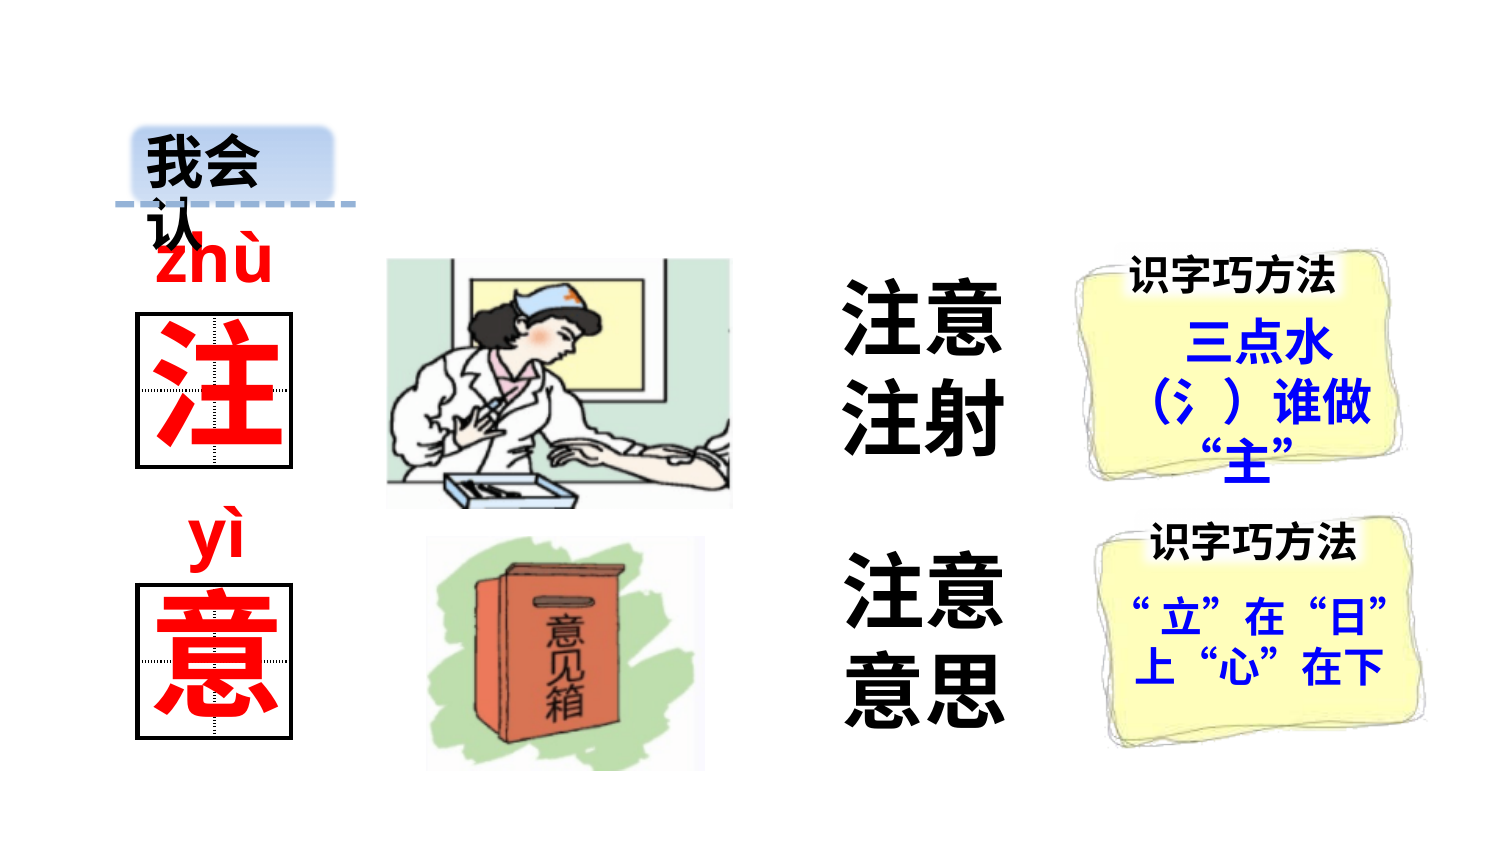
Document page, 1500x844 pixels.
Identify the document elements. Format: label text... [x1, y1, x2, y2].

text_box 注 [133, 291, 296, 471]
text_box 注意 意思 [787, 531, 1072, 747]
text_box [1077, 498, 1439, 767]
text_box 注意 注射 [824, 258, 1054, 474]
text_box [115, 121, 356, 209]
text_box zhù [88, 208, 290, 303]
text_box 意 [133, 561, 296, 742]
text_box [1059, 231, 1417, 500]
text_box yì [122, 483, 280, 578]
picture [0, 0, 1500, 844]
